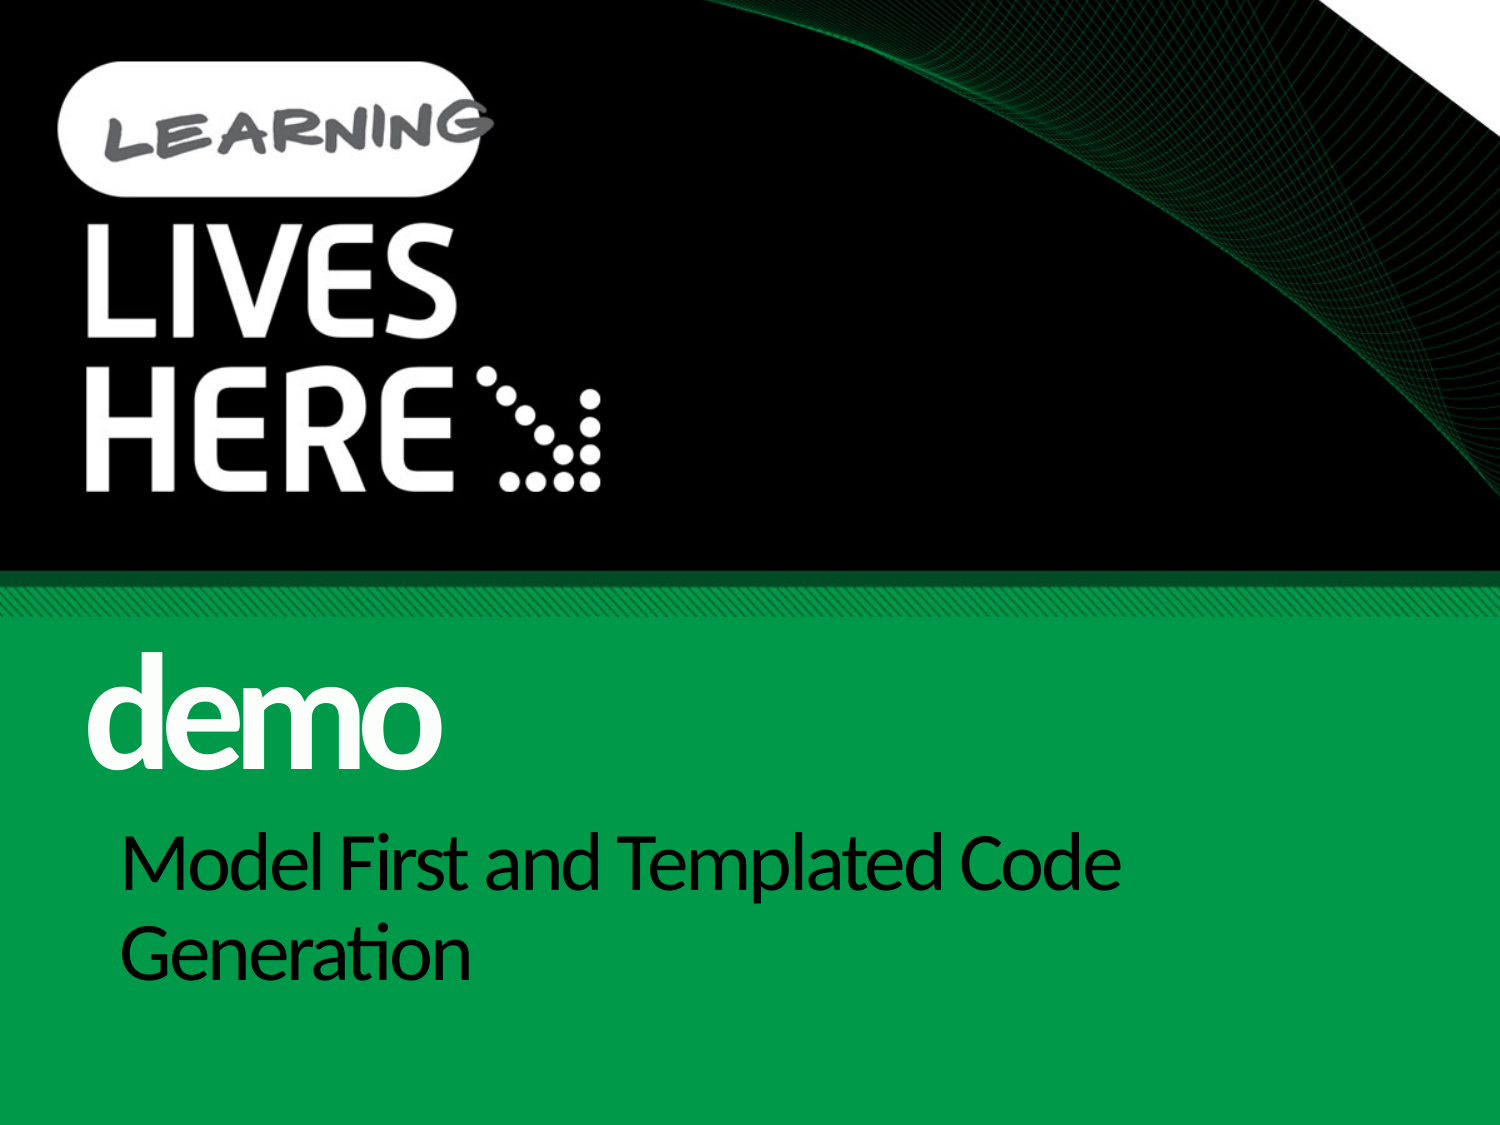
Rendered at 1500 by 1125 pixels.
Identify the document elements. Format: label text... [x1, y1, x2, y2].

picture [0, 0, 1500, 1125]
title Model First and Templated Code Generation [119, 818, 1375, 943]
list demo [83, 625, 1344, 800]
